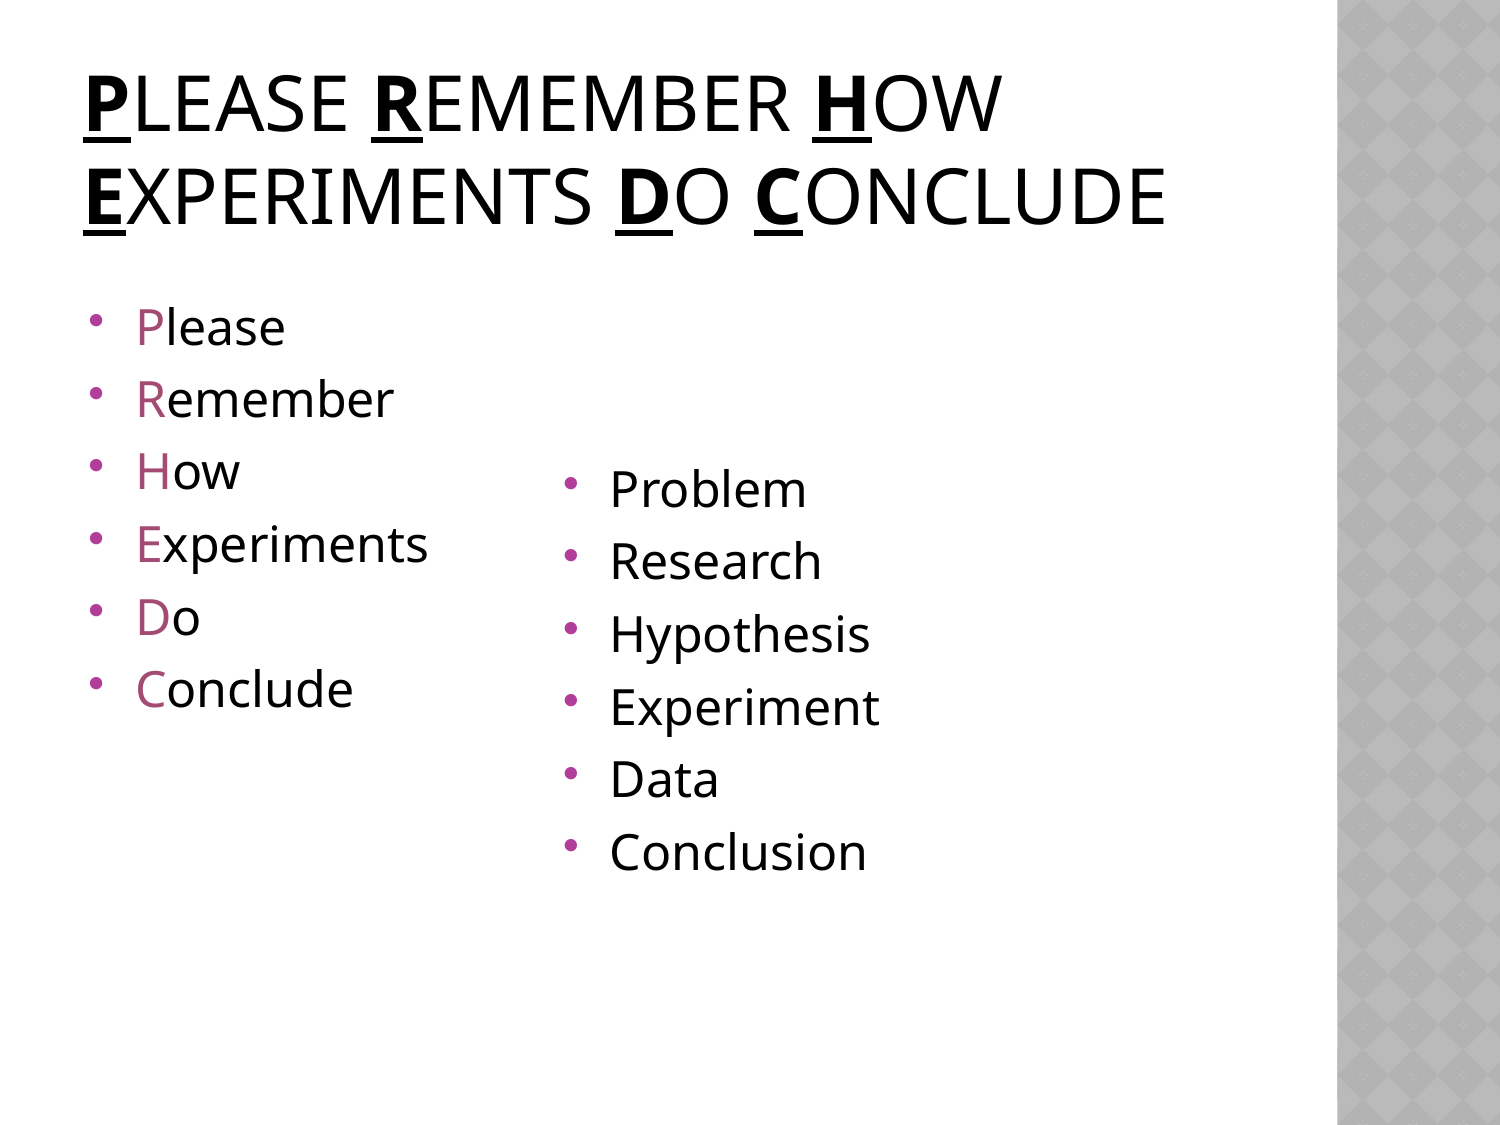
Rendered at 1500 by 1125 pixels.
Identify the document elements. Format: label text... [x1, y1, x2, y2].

title Please remember how experiments do conclude [75, 52, 1263, 240]
list Problem Research Hypothesis Experiment Data Conclusion [549, 449, 1128, 1125]
list Please Remember How Experiments Do Conclude [74, 287, 653, 963]
